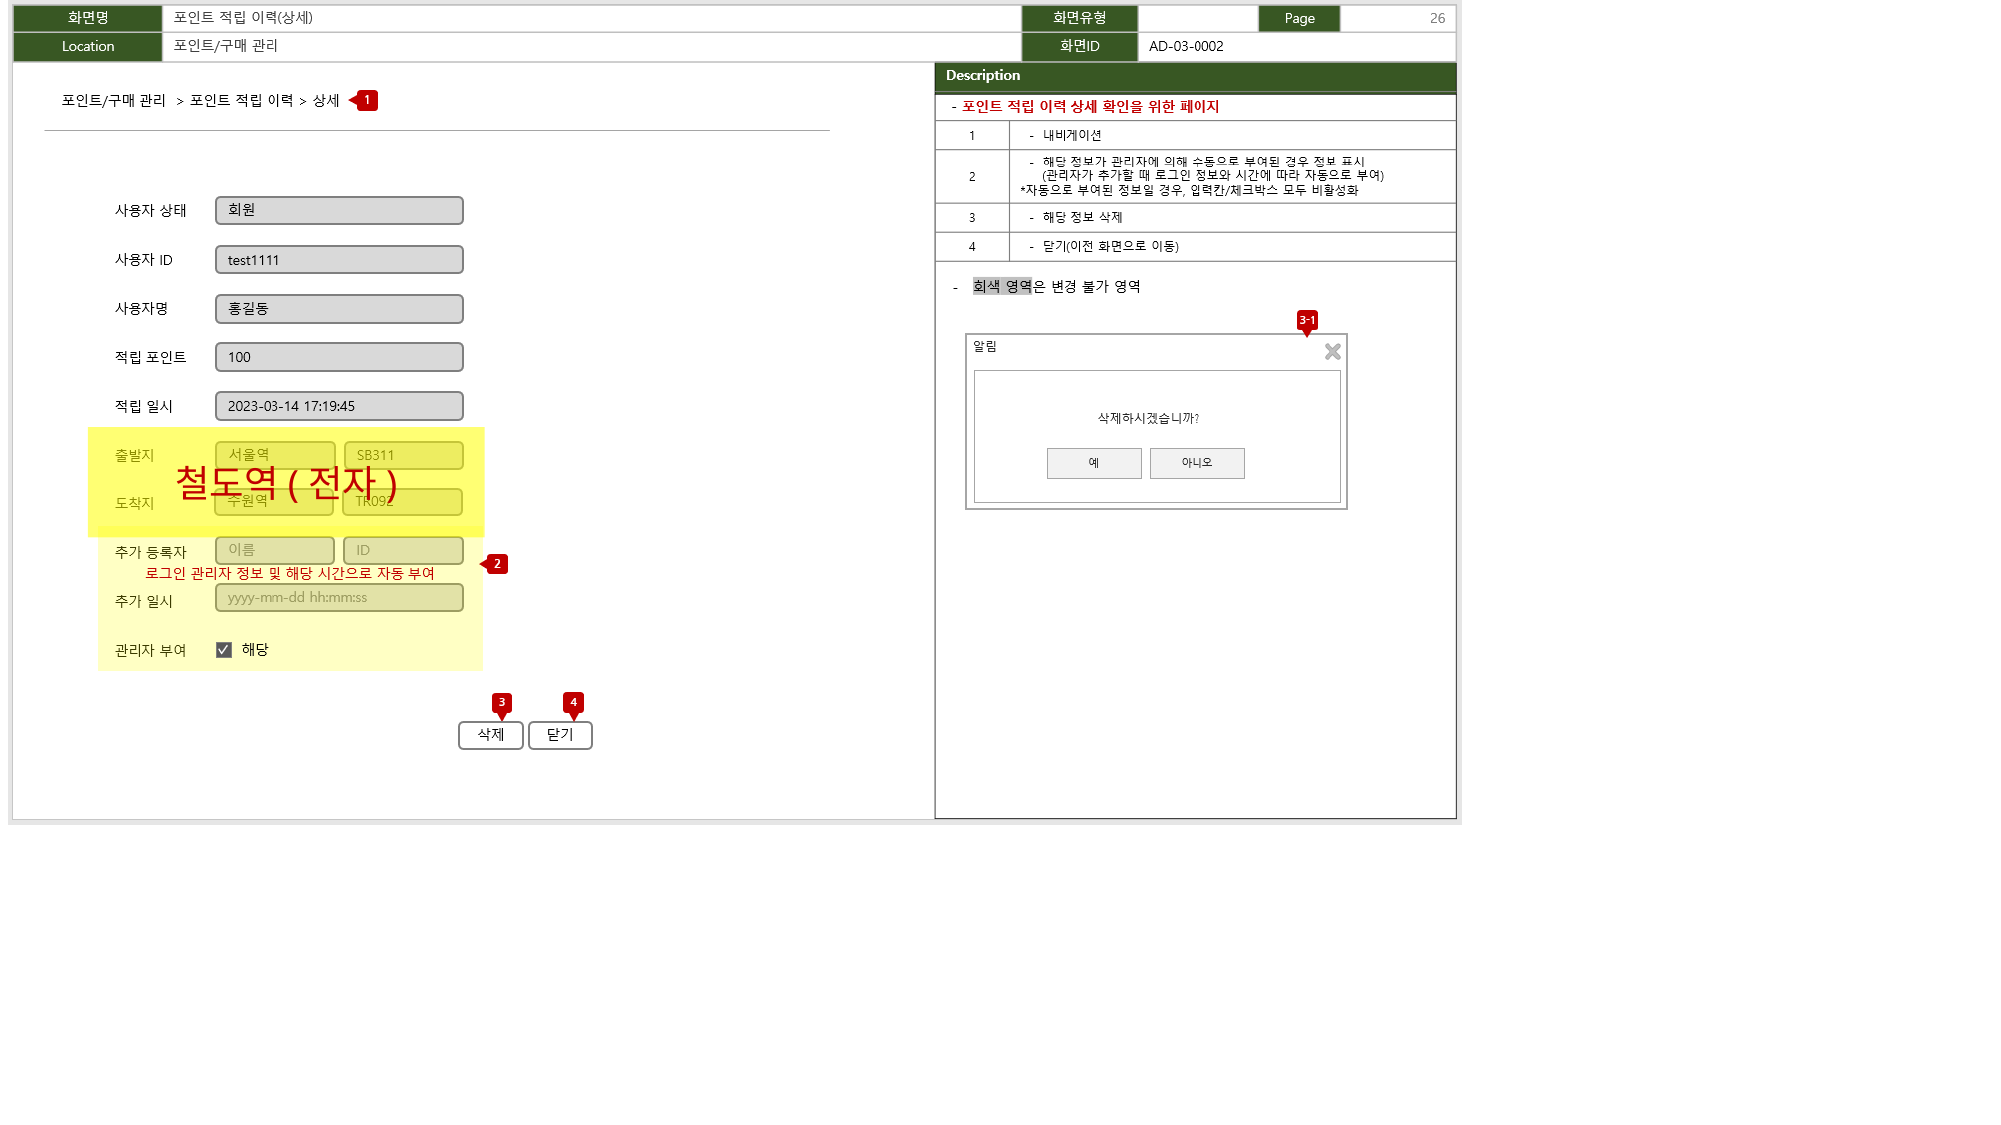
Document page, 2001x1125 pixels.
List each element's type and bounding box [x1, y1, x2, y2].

picture [8, 0, 1462, 825]
